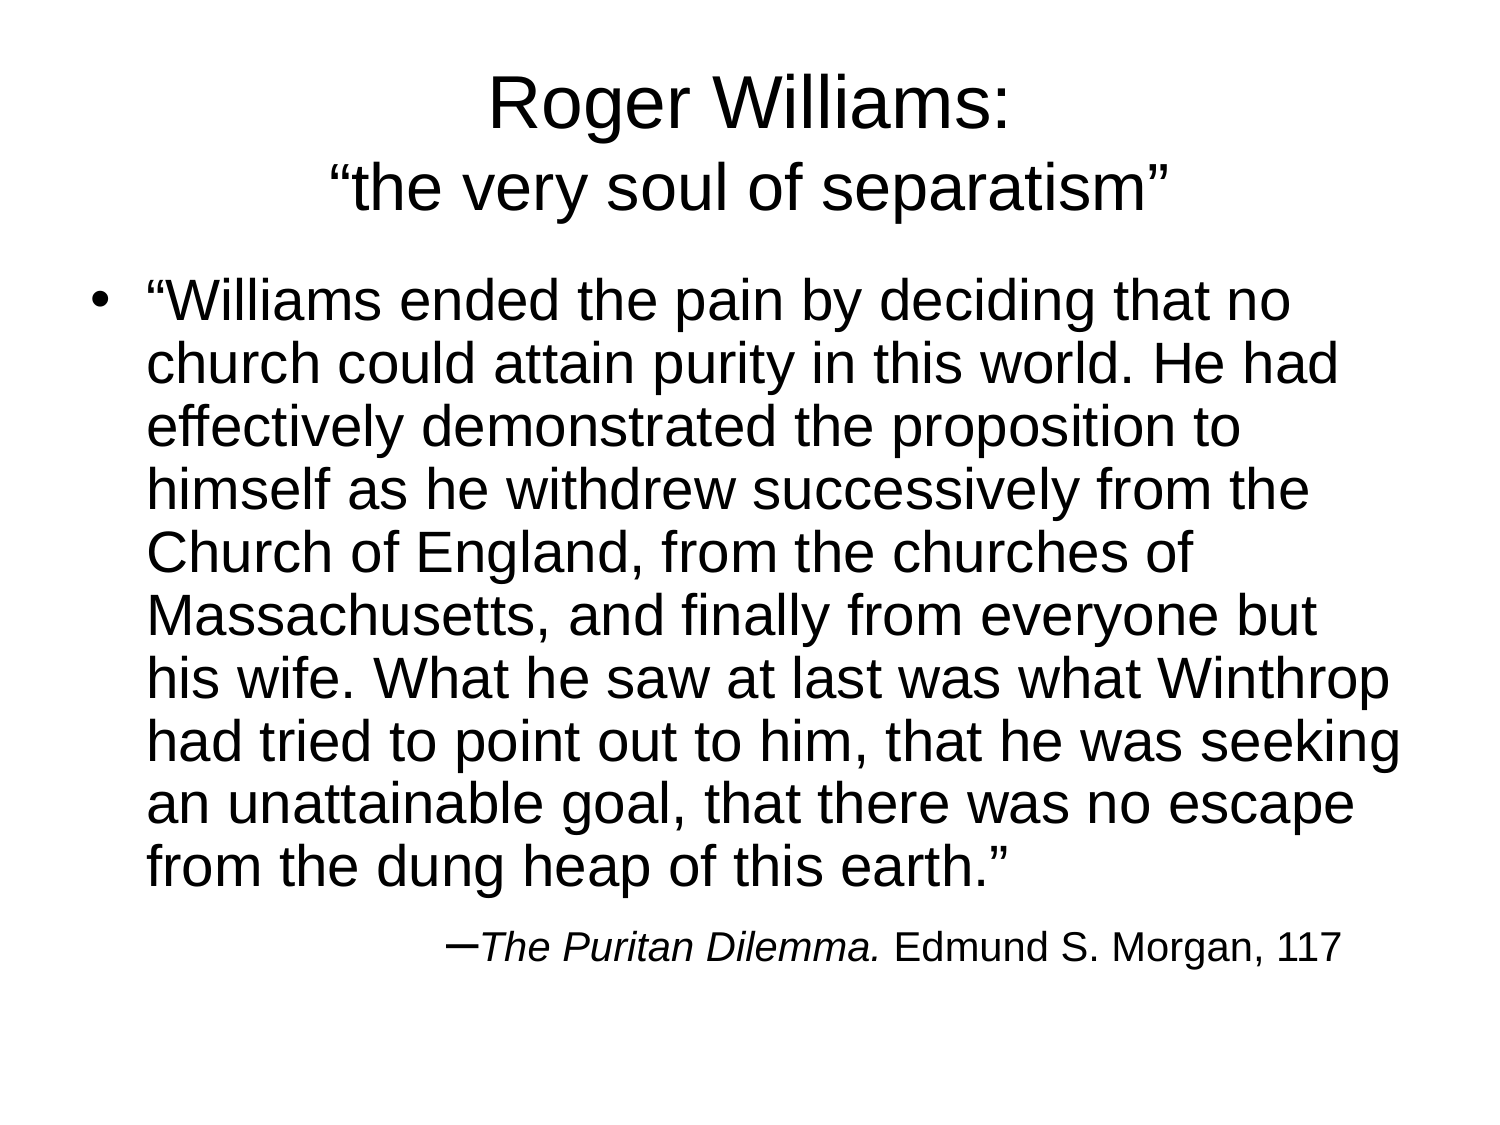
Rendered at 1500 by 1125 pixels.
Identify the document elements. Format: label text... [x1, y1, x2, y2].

list “Williams ended the pain by deciding that no church could attain purity in this world. He had effectively demonstrated the proposition to himself as he withdrew successively from the Church of England, from the churches of Massachusetts, and finally from everyone but his wife. What he saw at last was what Winthrop had tried to point out to him, that he was seeking an unattainable goal, that there was no escape from the dung heap of this earth.” –The Puritan Dilemma. Edmund S. Morgan, 117 [75, 262, 1425, 1005]
title Roger Williams: “the very soul of separatism” [75, 45, 1425, 233]
